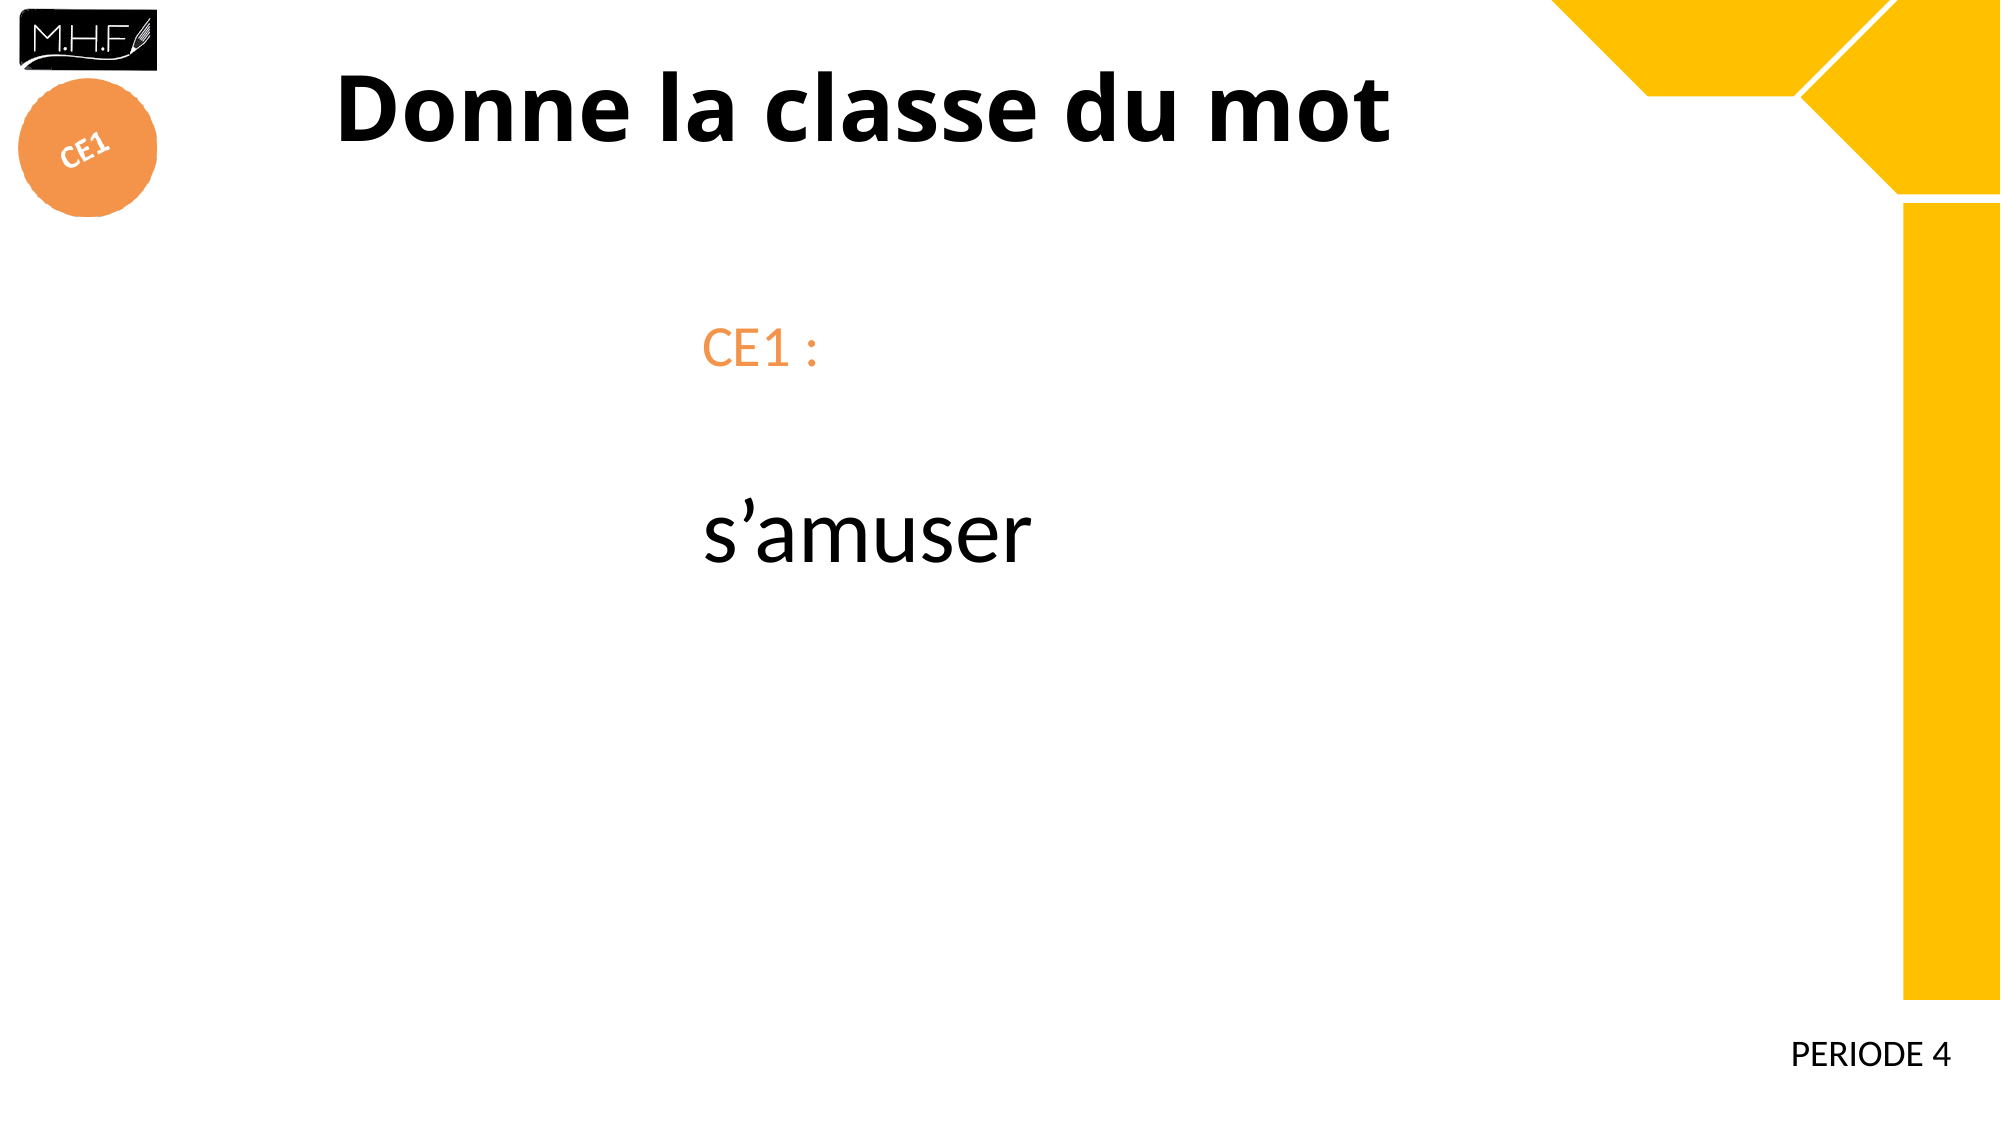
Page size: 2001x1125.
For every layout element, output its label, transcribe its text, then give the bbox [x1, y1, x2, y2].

picture [18, 78, 157, 218]
text_box [1549, 0, 1892, 98]
text_box [1902, 202, 2000, 1001]
text_box PERIODE 4 [1362, 1021, 1967, 1125]
picture [16, 7, 157, 74]
list CE1 : s’amuser [687, 308, 1497, 1022]
title Donne la classe du mot [318, 3, 1865, 221]
text_box [1799, 0, 2000, 196]
